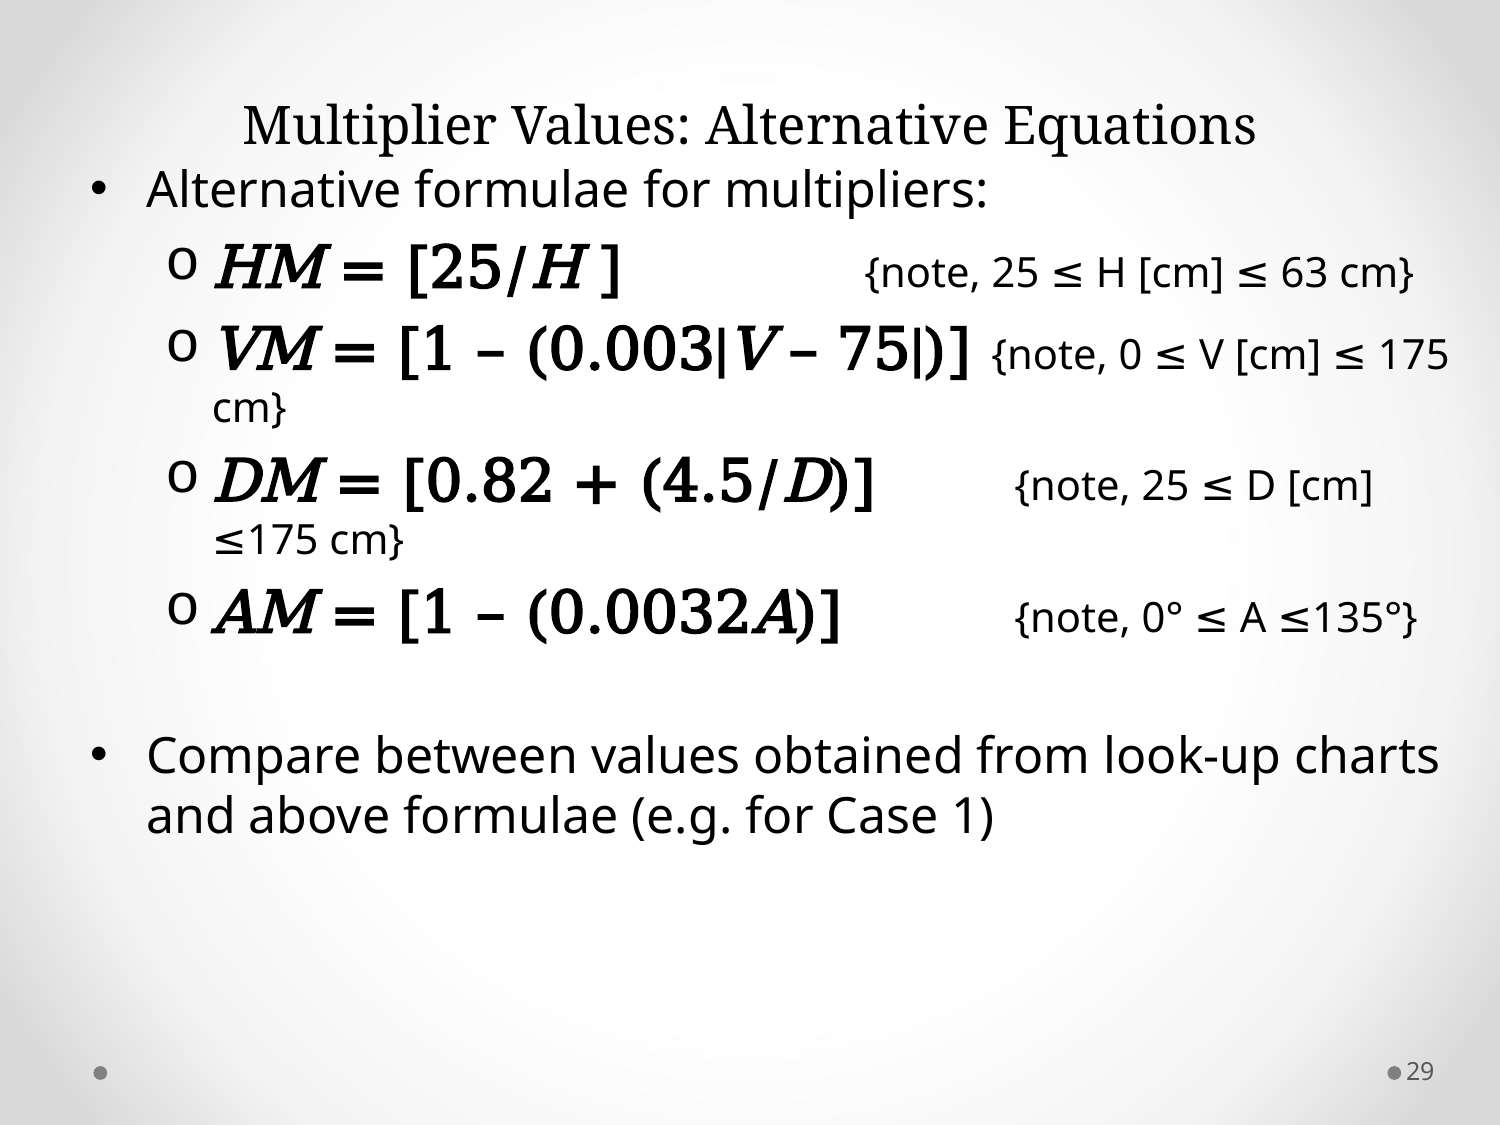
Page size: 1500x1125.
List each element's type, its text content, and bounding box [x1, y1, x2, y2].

slide_number 29 [1401, 1042, 1494, 1103]
list Alternative formulae for multipliers: HM = [25/H ] {note, 25 ≤ H [cm] ≤ 63 cm} VM = [1 – (0.003|V – 75|)] {note, 0 ≤ V [cm] ≤ 175 cm} DM = [0.82 + (4.5/D)] {note, 25 ≤ D [cm] ≤175 cm} AM = [1 – (0.0032A)] {note, 0° ≤ A ≤135°} Compare between values obtained from look-up charts and above formulae (e.g. for Case 1) [75, 149, 1500, 1113]
picture [0, 0, 1500, 1125]
title Multiplier Values: Alternative Equations [62, 62, 1438, 163]
